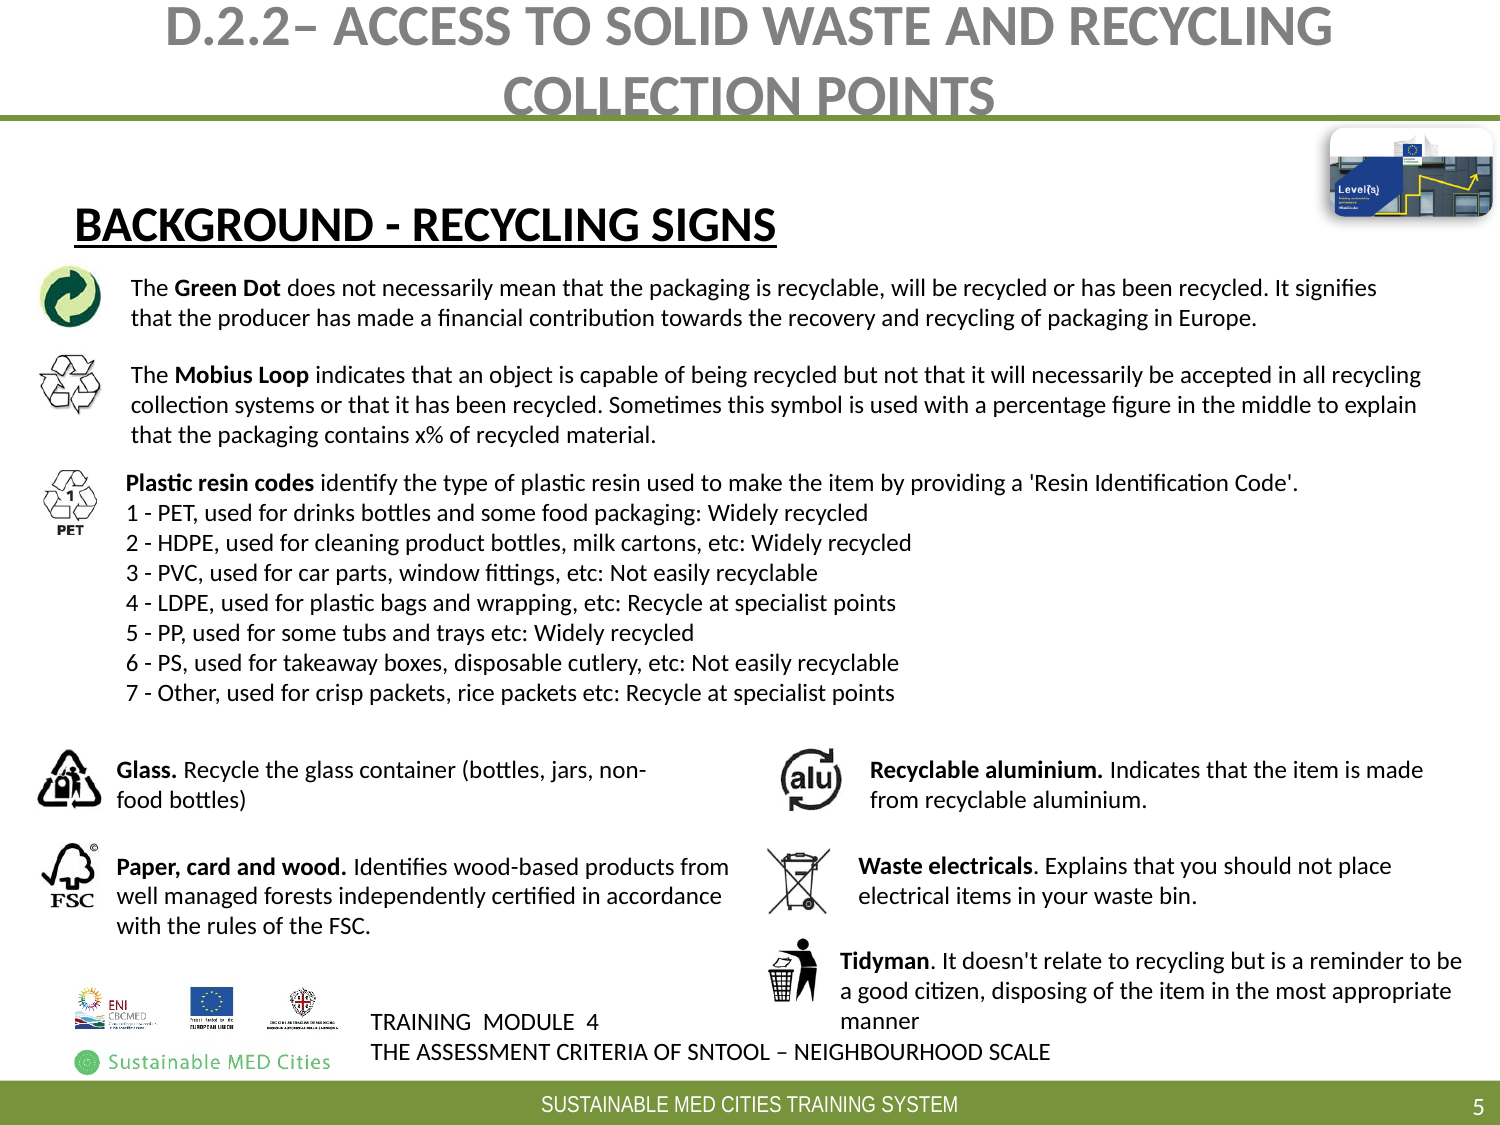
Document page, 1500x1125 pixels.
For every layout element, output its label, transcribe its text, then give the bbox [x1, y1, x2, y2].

picture [759, 842, 838, 922]
picture [36, 746, 103, 812]
text_box The Mobius Loop indicates that an object is capable of being recycled but not that it will necessarily be accepted in all recycling collection systems or that it has been recycled. Sometimes this symbol is used with a percentage figure in the middle to explain that the packaging contains x% of recycled material. [116, 351, 1441, 456]
text_box The Green Dot does not necessarily mean that the packaging is recyclable, will be recycled or has been recycled. It signifies that the producer has made a financial contribution towards the recovery and recycling of packaging in Europe. [116, 263, 1441, 339]
text_box Paper, card and wood. Identifies wood-based products from well managed forests independently certified in accordance with the rules of the FSC. [101, 842, 761, 948]
picture [778, 746, 844, 812]
picture [62, 978, 356, 1080]
picture [36, 263, 103, 330]
picture [36, 469, 103, 535]
title D.2.2– ACCESS TO SOLID WASTE AND RECYCLING COLLECTION POINTS [0, 0, 1500, 115]
text_box Recyclable aluminium. Indicates that the item is made from recyclable aluminium. [855, 746, 1471, 822]
picture [1329, 127, 1493, 217]
text_box Glass. Recycle the glass container (bottles, jars, non-food bottles) [101, 746, 703, 822]
picture [36, 842, 103, 908]
picture [759, 936, 826, 1003]
text_box Waste electricals. Explains that you should not place electrical items in your waste bin. [843, 842, 1471, 918]
text_box Tidyman. It doesn't relate to recycling but is a reminder to be a good citizen, disposing of the item in the most appropriate manner [825, 937, 1493, 1042]
list BACKGROUND - RECYCLING SIGNS [59, 184, 1441, 264]
text_box Plastic resin codes identify the type of plastic resin used to make the item by providing a 'Resin Identification Code'. 1 - PET, used for drinks bottles and some food packaging: Widely recycled 2 - HDPE, used for cleaning product bottles, milk cartons, etc: Widely recycled 3 - PVC, used for car parts, window fittings, etc: Not easily recyclable 4 - LDPE, used for plastic bags and wrapping, etc: Recycle at specialist points 5 - PP, used for some tubs and trays etc: Widely recycled 6 - PS, used for takeaway boxes, disposable cutlery, etc: Not easily recyclable 7 - Other, used for crisp packets, rice packets etc: Recycle at specialist points [111, 459, 1492, 714]
slide_number 5 [1149, 1075, 1500, 1125]
picture [36, 350, 103, 417]
